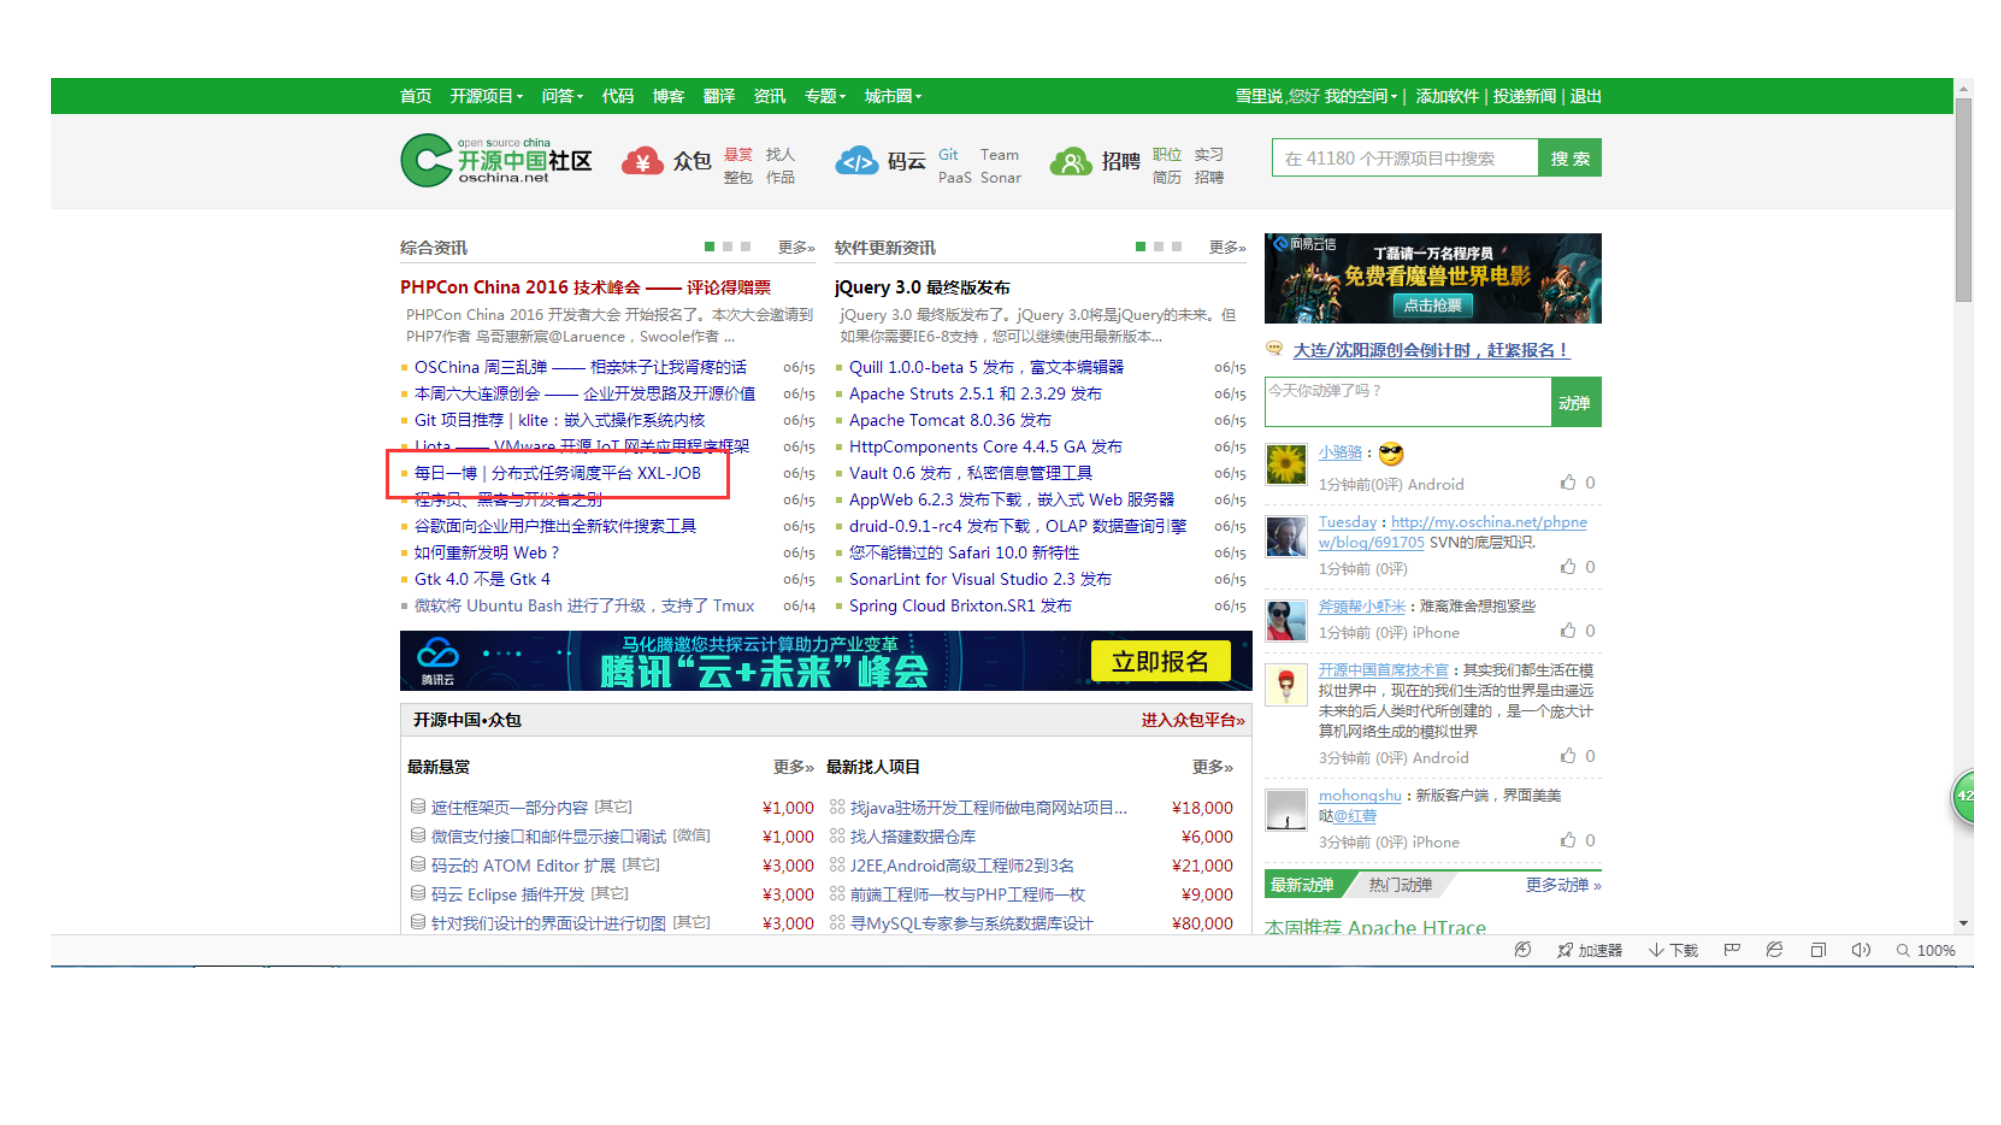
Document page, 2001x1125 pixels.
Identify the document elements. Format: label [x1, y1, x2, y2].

picture [51, 78, 1974, 968]
